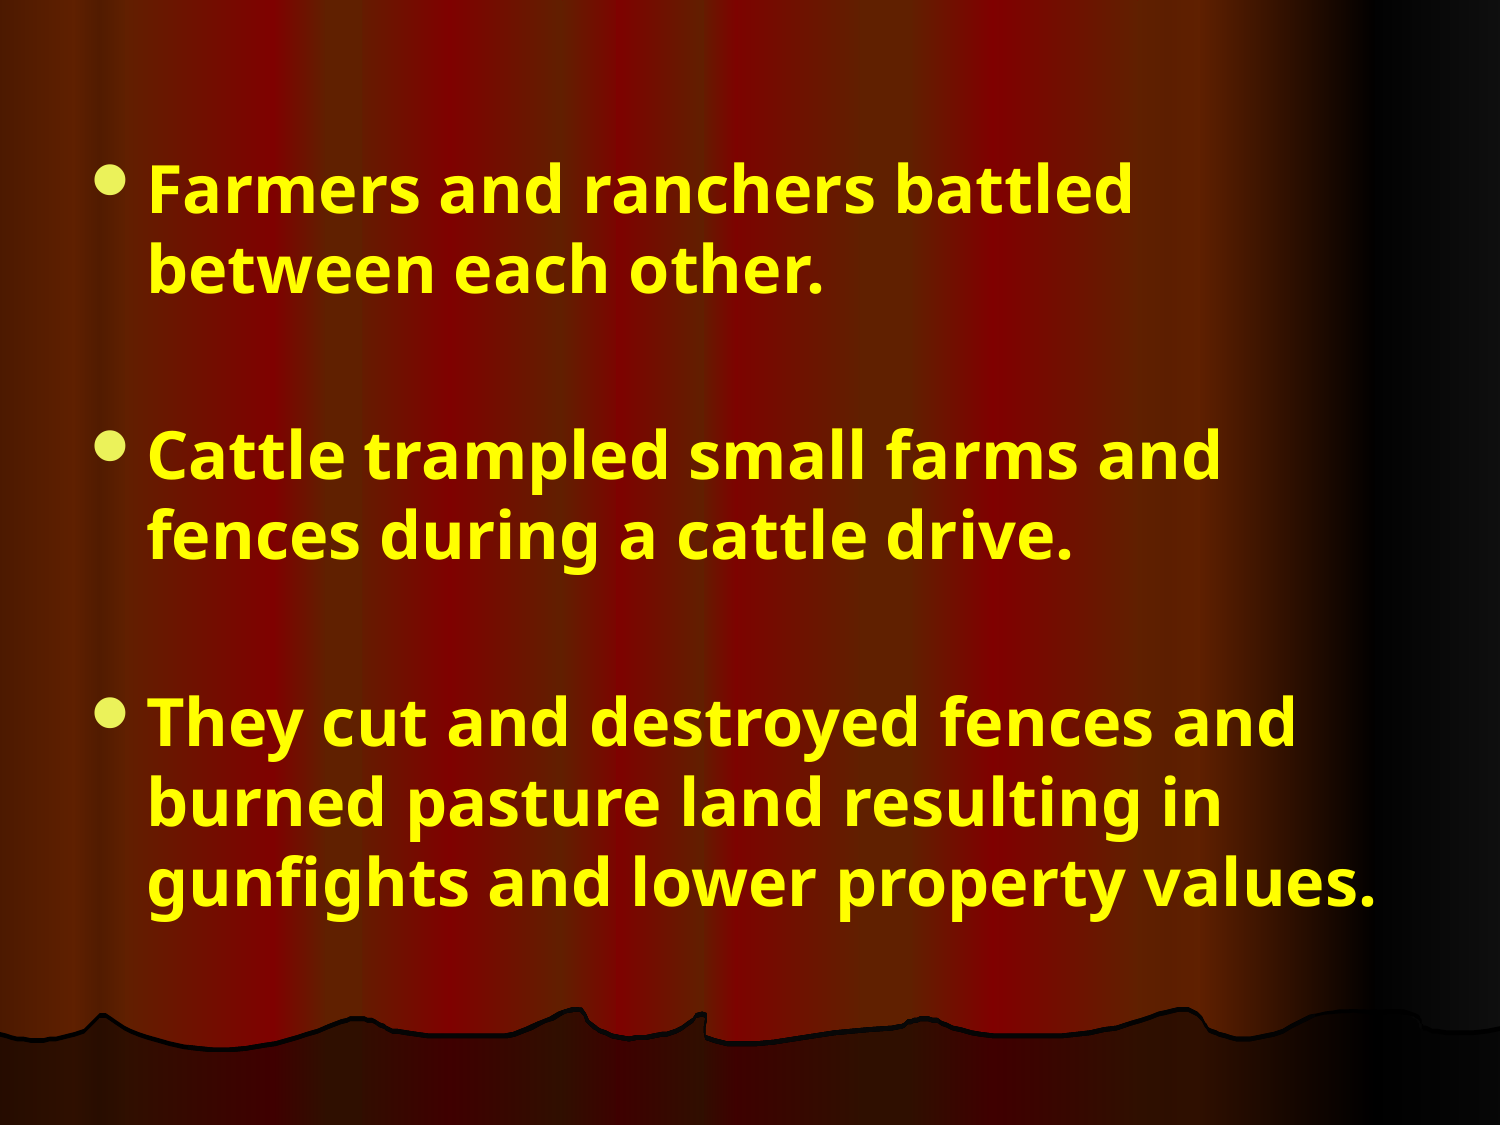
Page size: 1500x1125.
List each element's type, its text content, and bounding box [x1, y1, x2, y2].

list Farmers and ranchers battled between each other. Cattle trampled small farms and fences during a cattle drive. They cut and destroyed fences and burned pasture land resulting in gunfights and lower property values. [74, 138, 1426, 883]
